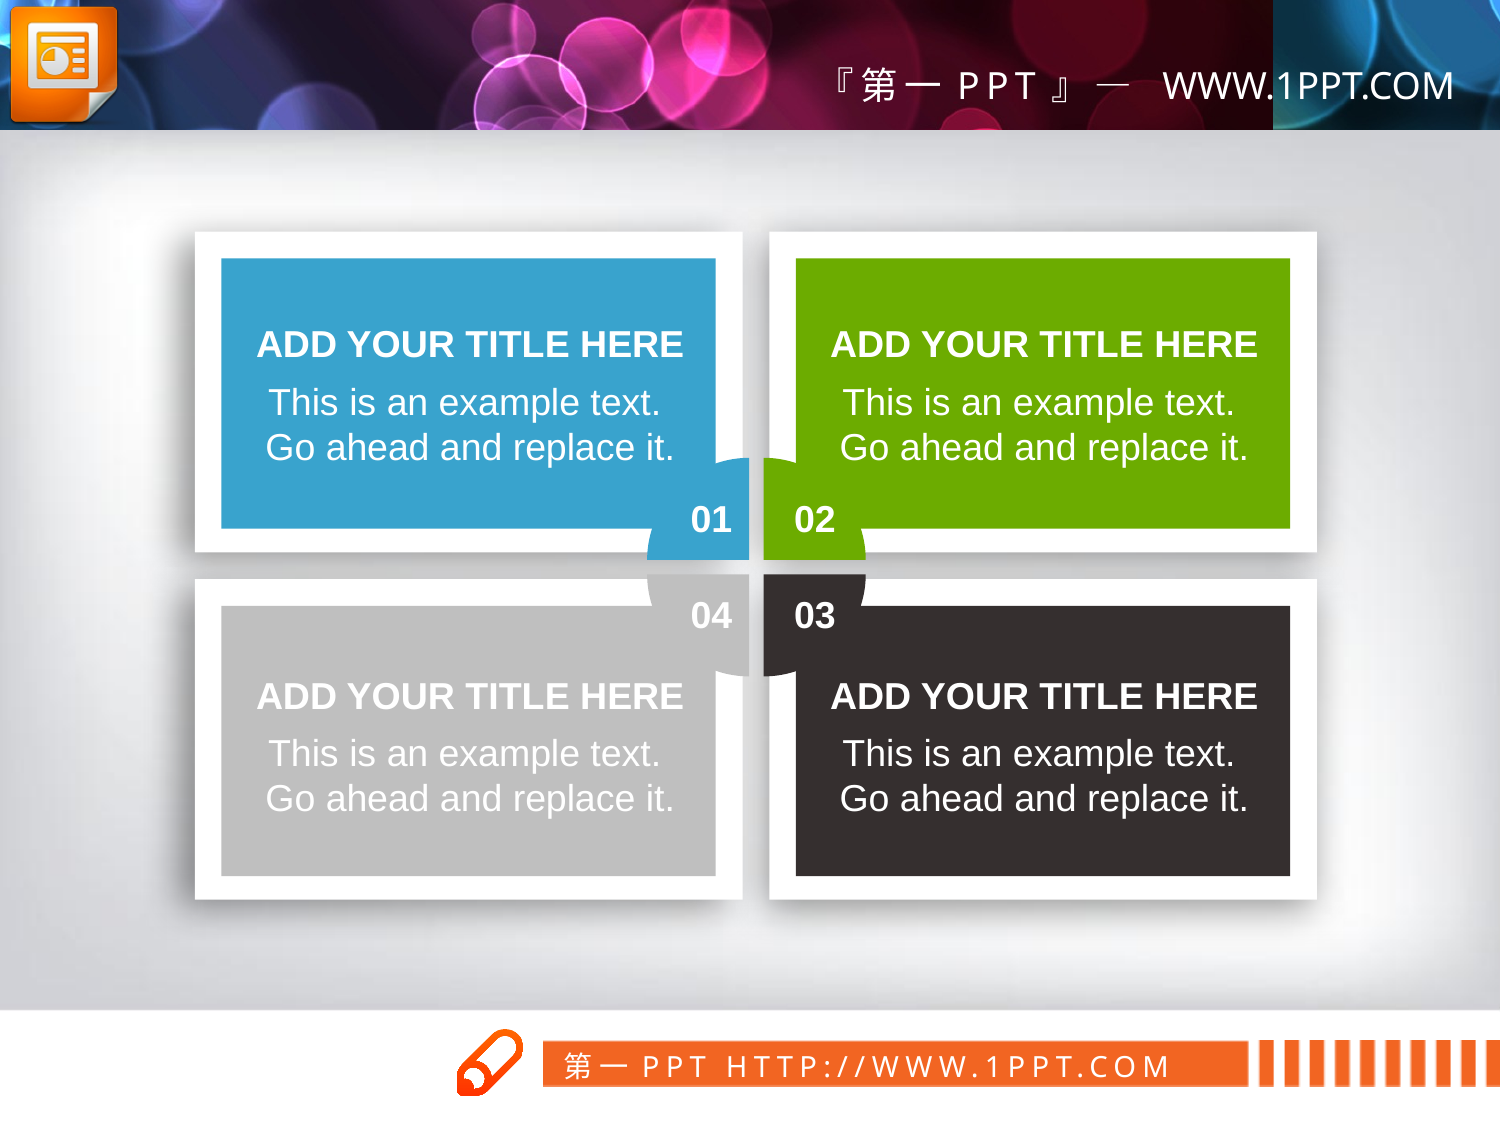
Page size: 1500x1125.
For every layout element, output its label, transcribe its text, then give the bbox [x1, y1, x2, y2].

text_box [219, 827, 718, 878]
text_box [193, 230, 745, 554]
text_box [767, 577, 1319, 902]
chart [551, 420, 951, 703]
text_box ADD YOUR TITLE HERE This is an example text. Go ahead and replace it. [218, 641, 723, 827]
text_box [767, 230, 1319, 554]
text_box ADD YOUR TITLE HERE This is an example text. Go ahead and replace it. [218, 290, 723, 476]
text_box [956, 604, 1292, 641]
picture [0, 0, 1500, 1012]
text_box [219, 604, 546, 641]
text_box [794, 256, 1292, 290]
text_box [219, 256, 718, 290]
text_box [794, 827, 1292, 878]
text_box [193, 577, 745, 902]
picture [543, 1040, 1500, 1087]
text_box [956, 476, 1292, 531]
text_box [219, 476, 546, 531]
text_box ADD YOUR TITLE HERE This is an example text. Go ahead and replace it. [792, 641, 1297, 827]
text_box ADD YOUR TITLE HERE This is an example text. Go ahead and replace it. [792, 290, 1297, 476]
